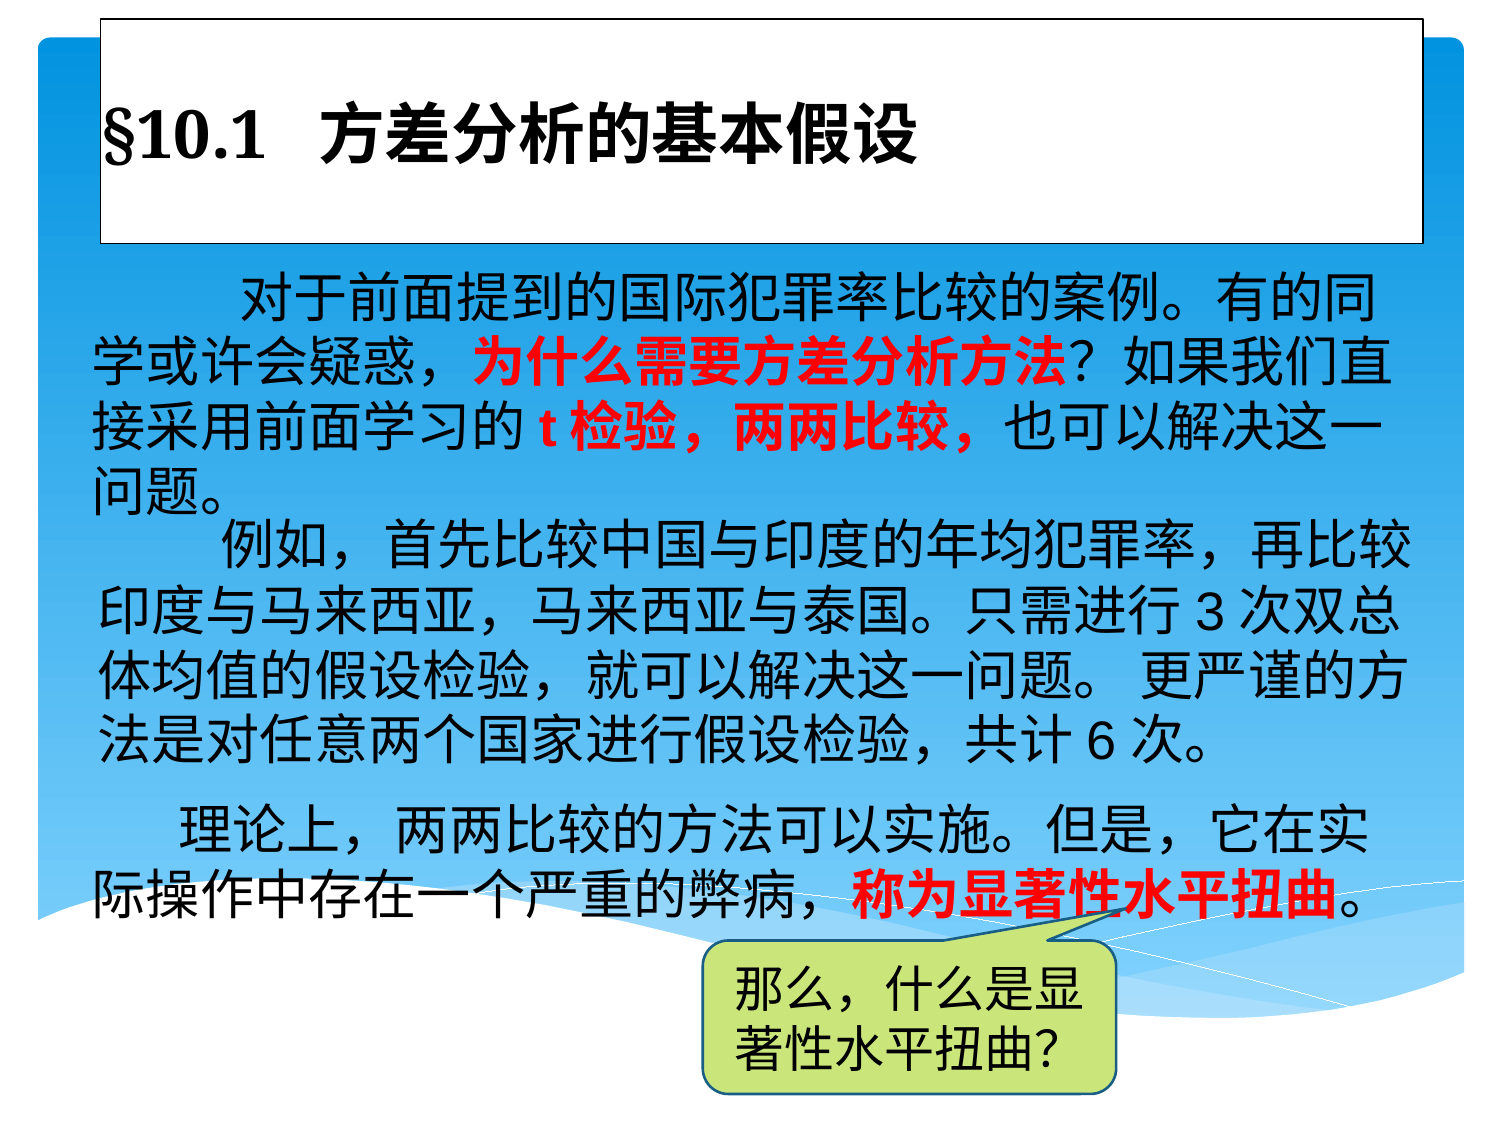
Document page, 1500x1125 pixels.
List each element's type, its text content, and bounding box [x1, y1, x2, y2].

text_box 例如，首先比较中国与印度的年均犯罪率，再比较印度与马来西亚，马来西亚与泰国。只需进行3次双总体均值的假设检验，就可以解决这一问题。 更严谨的方法是对任意两个国家进行假设检验，共计6次。 [82, 503, 1441, 787]
title §10.1 方差分析的基本假设 [100, 19, 1424, 244]
text_box 理论上，两两比较的方法可以实施。但是，它在实际操作中存在一个严重的弊病，称为显著性水平扭曲。 [76, 787, 1436, 941]
text_box 那么，什么是显著性水平扭曲？ [701, 907, 1127, 1096]
subtitle 对于前面提到的国际犯罪率比较的案例。有的同学或许会疑惑，为什么需要方差分析方法？如果我们直接采用前面学习的t检验，两两比较，也可以解决这一问题。 [76, 255, 1436, 539]
